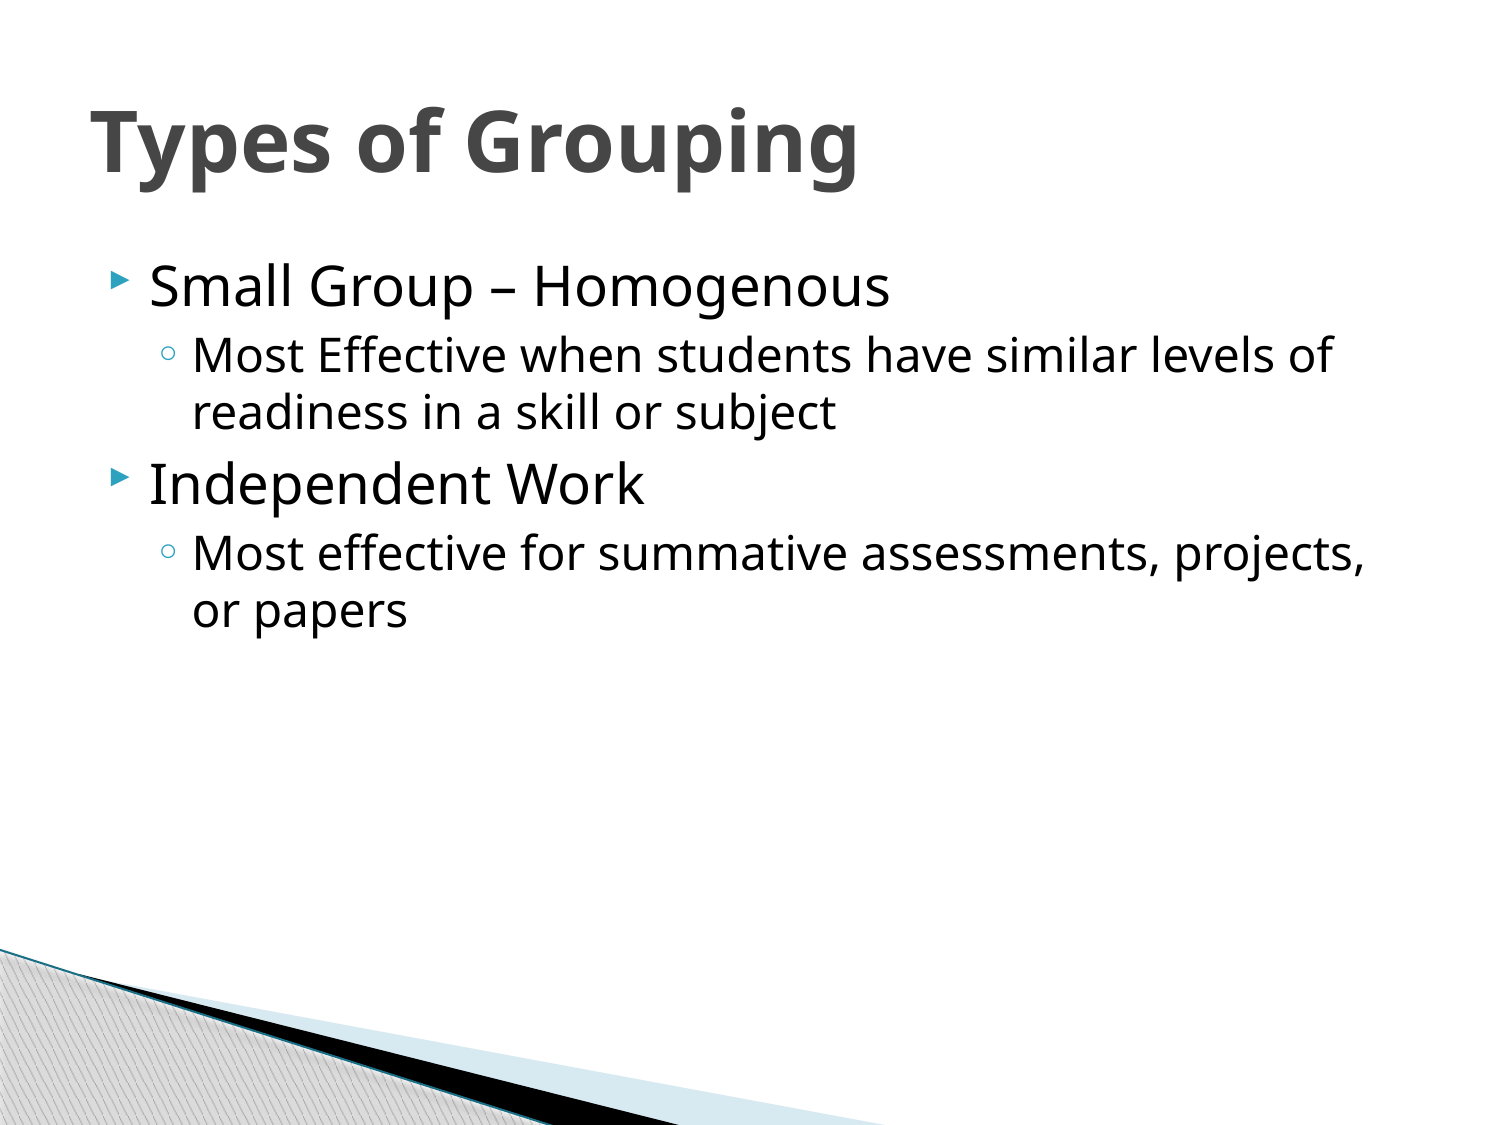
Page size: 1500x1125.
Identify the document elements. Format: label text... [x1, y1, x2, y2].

title Types of Grouping [75, 45, 1425, 233]
list Small Group – Homogenous Most Effective when students have similar levels of readiness in a skill or subject Independent Work Most effective for summative assessments, projects, or papers [75, 243, 1425, 986]
